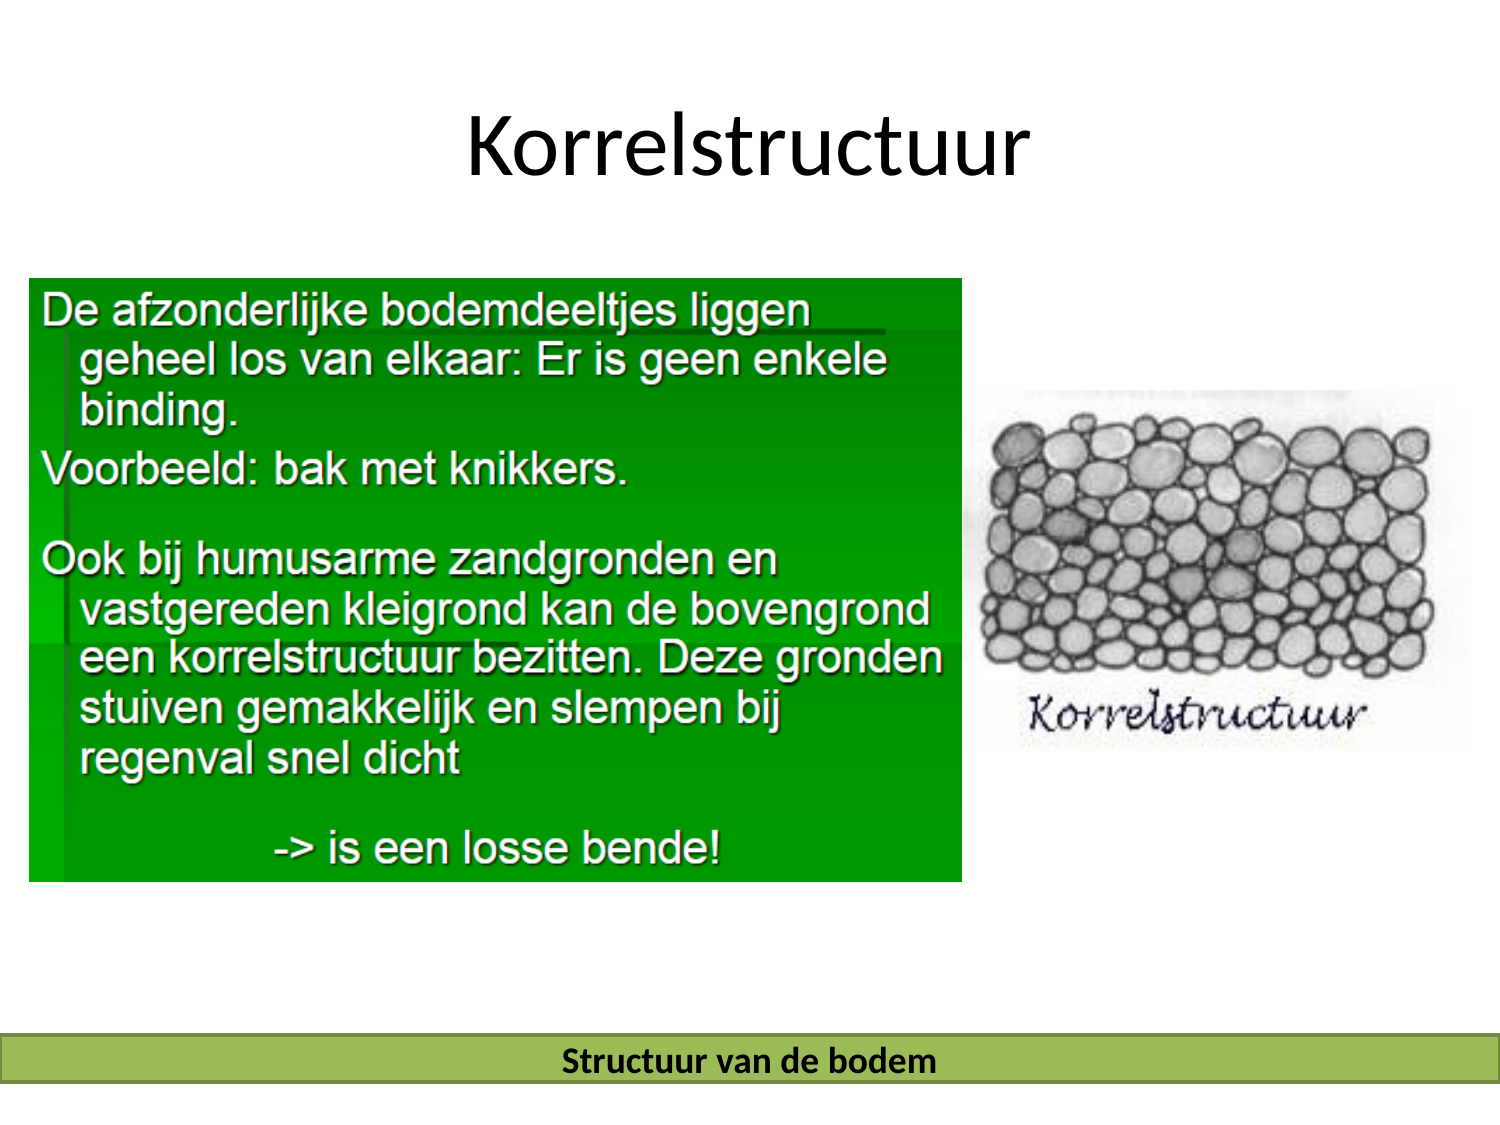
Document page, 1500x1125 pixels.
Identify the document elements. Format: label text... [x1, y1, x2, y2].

title Korrelstructuur [75, 45, 1425, 233]
text_box Structuur van de bodem [0, 1033, 1500, 1084]
picture [29, 278, 1472, 882]
